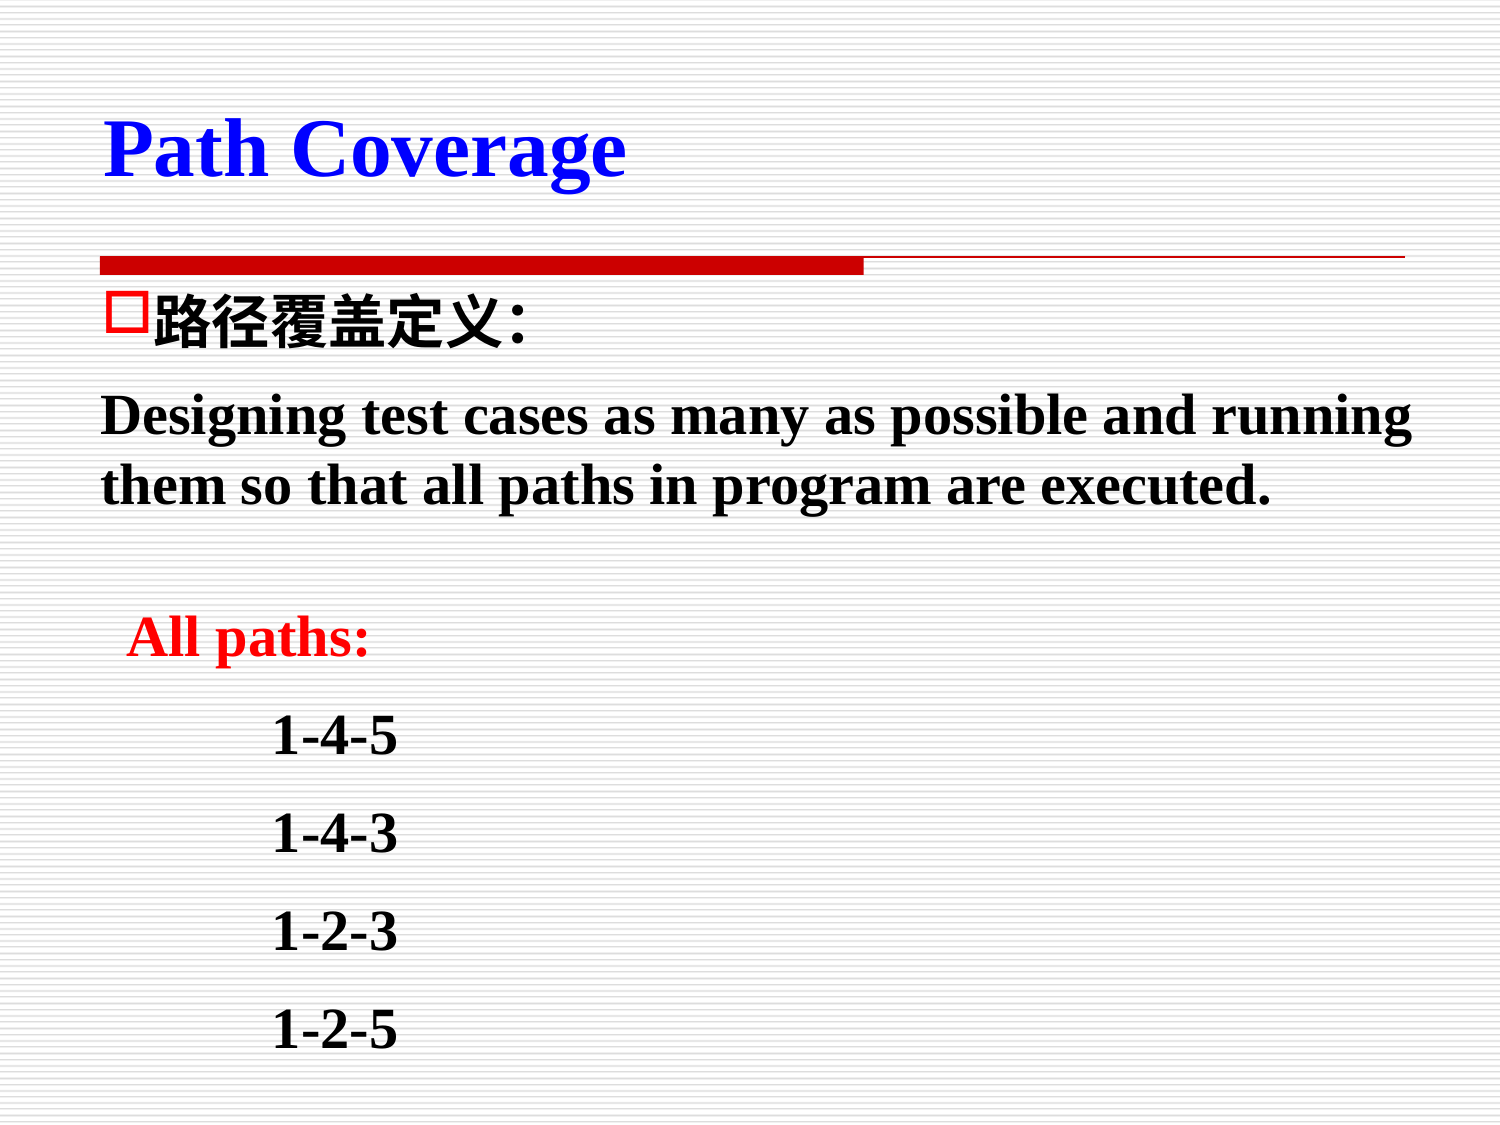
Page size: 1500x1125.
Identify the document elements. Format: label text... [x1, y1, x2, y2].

text_box All paths: 1-4-5 1-4-3 1-2-3 1-2-5 [112, 562, 863, 1068]
text_box 路径覆盖定义： [86, 277, 577, 363]
text_box Path Coverage [88, 85, 644, 201]
picture [0, 0, 1500, 1125]
text_box Designing test cases as many as possible and running them so that all paths in program are executed. [85, 368, 1500, 524]
